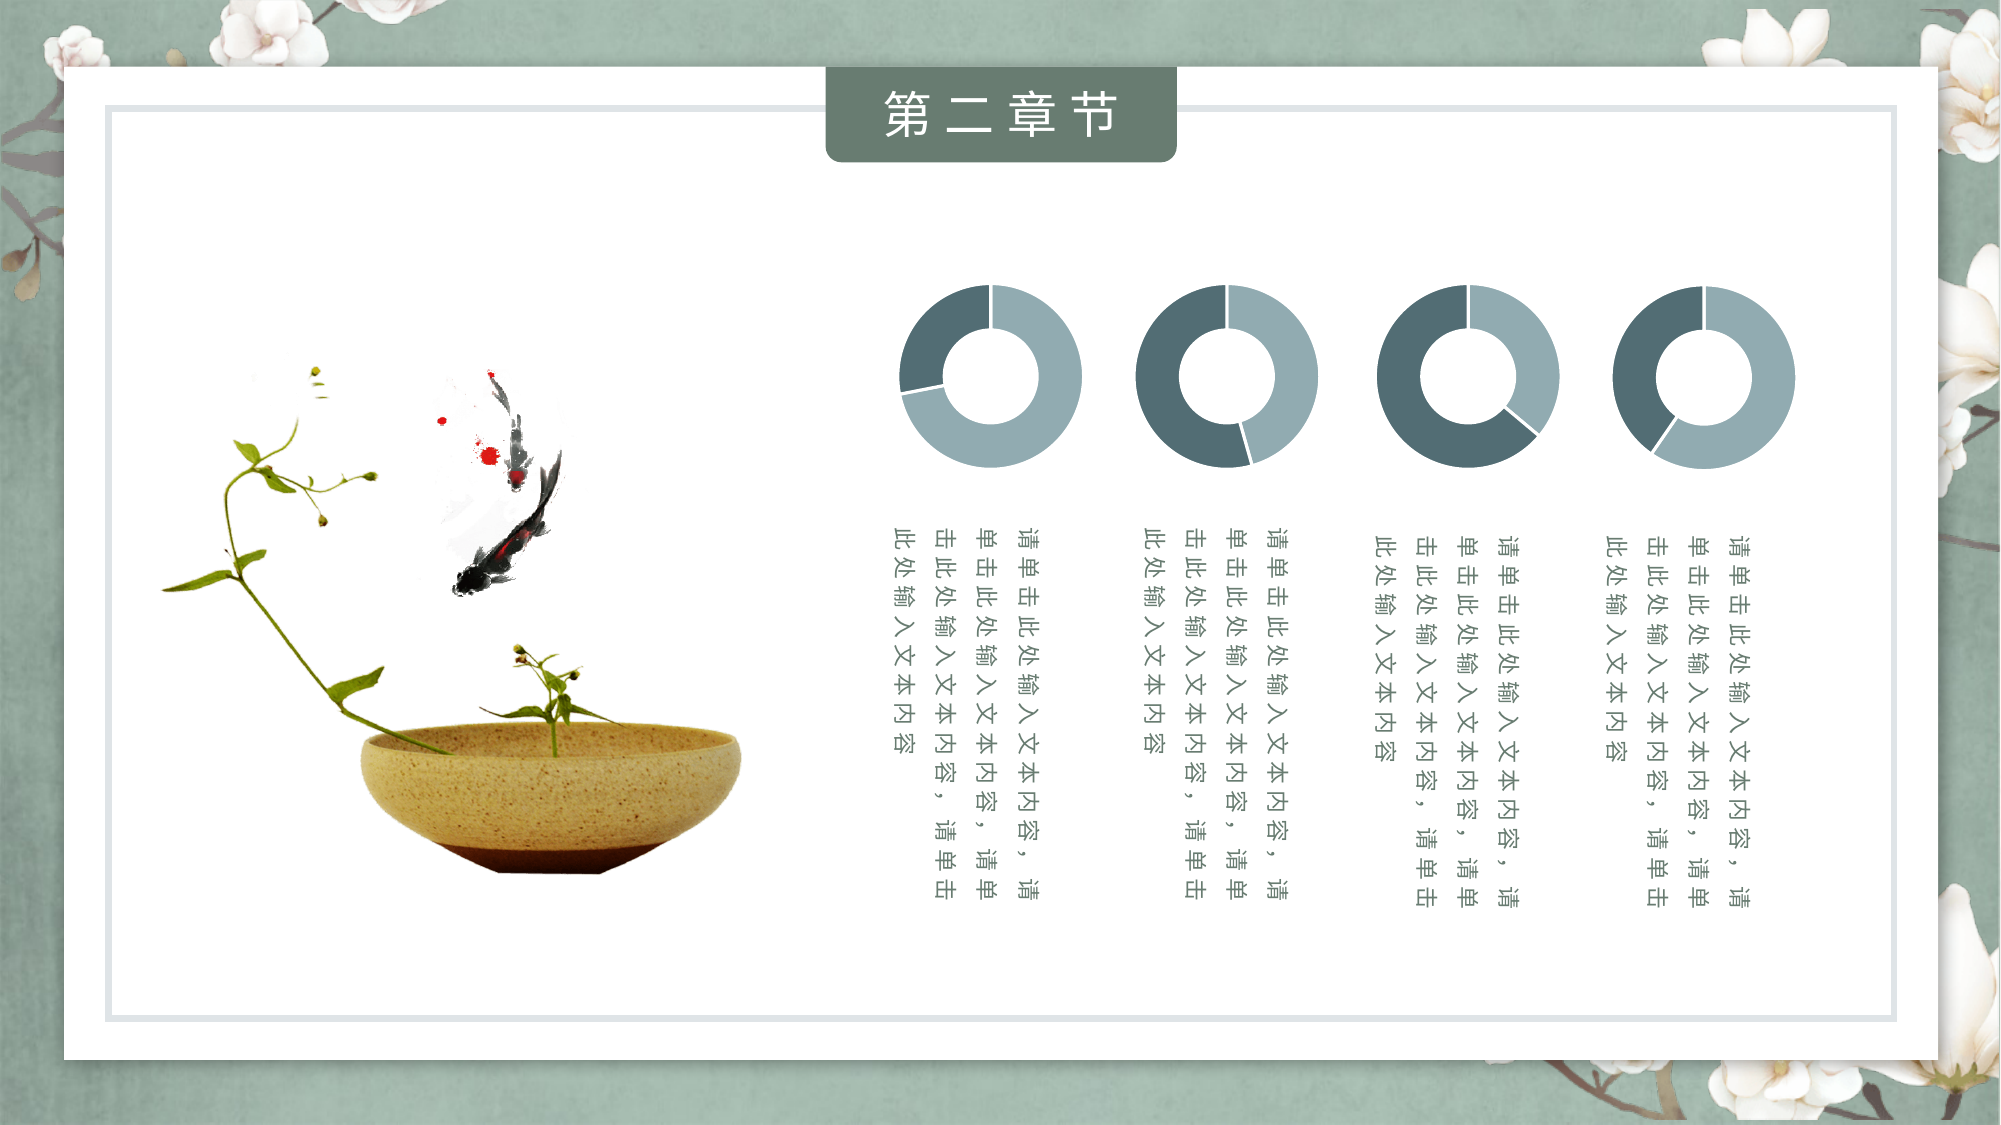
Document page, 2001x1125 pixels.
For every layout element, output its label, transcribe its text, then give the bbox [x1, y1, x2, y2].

text_box 请单击此处输入文本内容，请单击此处输入文本内容，请单击此处输入文本内容，请单击此处输入文本内容 [1579, 520, 1776, 954]
chart [846, 279, 1849, 475]
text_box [141, 351, 819, 918]
text_box 请单击此处输入文本内容，请单击此处输入文本内容，请单击此处输入文本内容，请单击此处输入文本内容 [1116, 512, 1314, 946]
text_box 请单击此处输入文本内容，请单击此处输入文本内容，请单击此处输入文本内容，请单击此处输入文本内容 [1347, 520, 1545, 954]
picture [0, 0, 2001, 1125]
text_box 请单击此处输入文本内容，请单击此处输入文本内容，请单击此处输入文本内容，请单击此处输入文本内容 [867, 512, 1065, 946]
